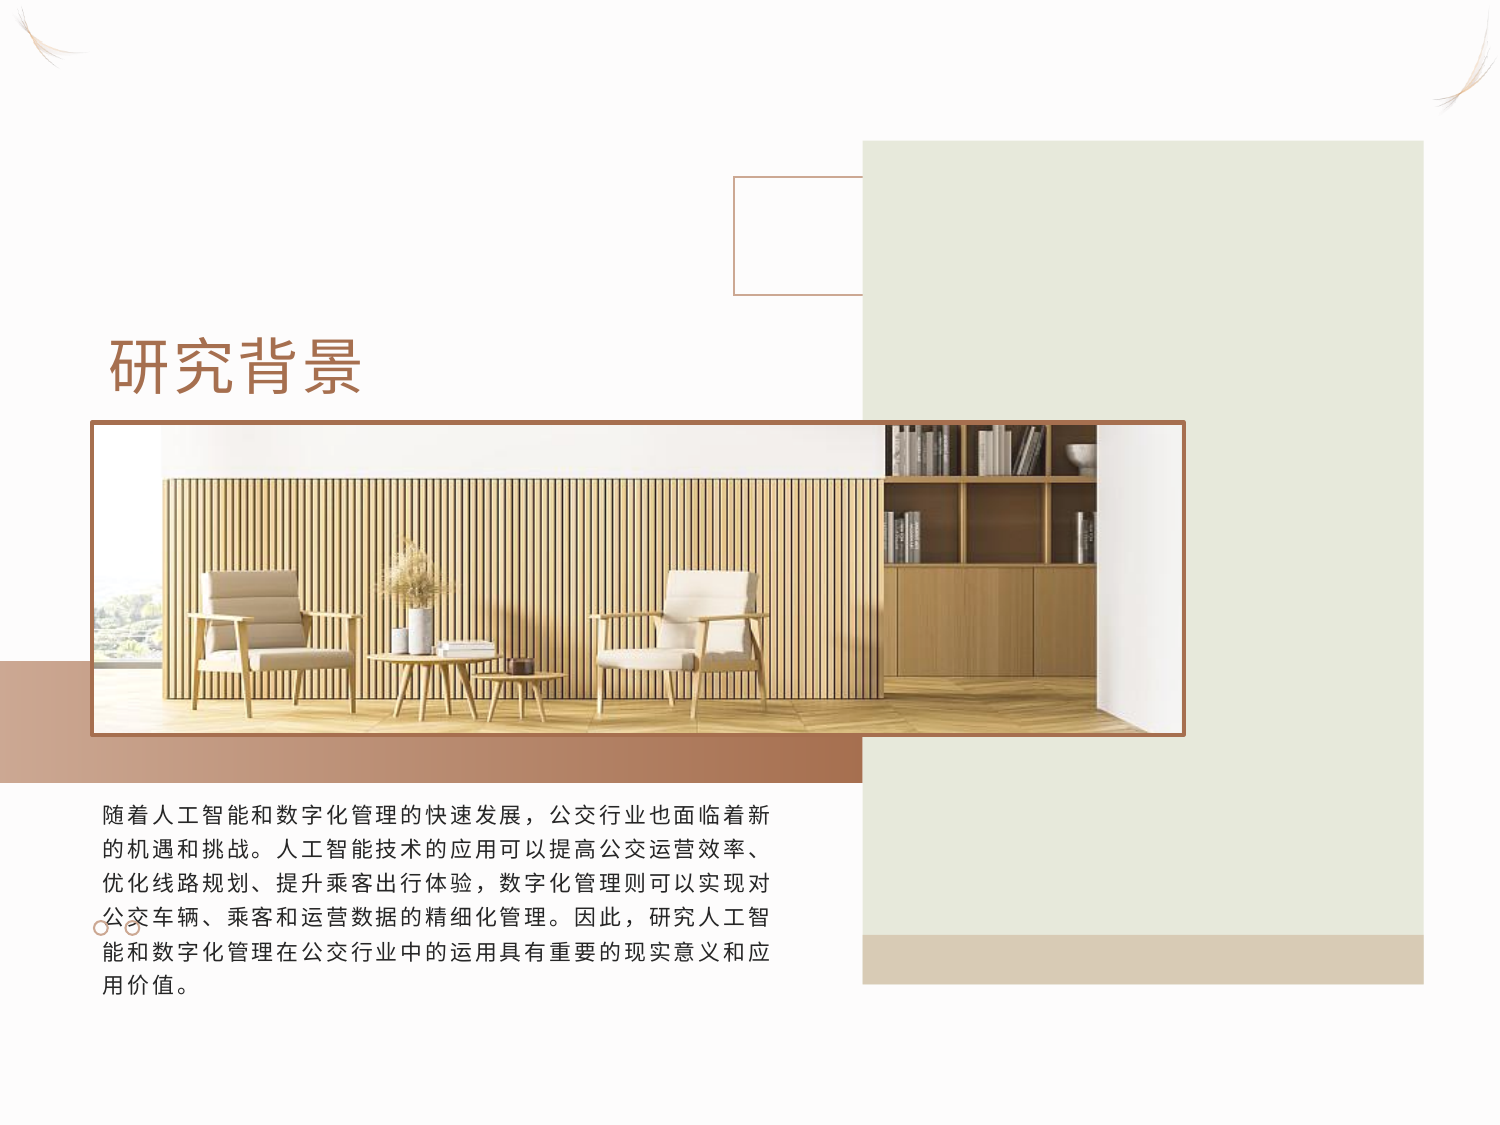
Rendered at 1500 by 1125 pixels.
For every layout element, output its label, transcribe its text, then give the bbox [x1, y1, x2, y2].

text_box [733, 176, 861, 296]
text_box [861, 140, 1425, 985]
text_box [124, 919, 141, 936]
picture [1417, 0, 1500, 128]
picture [6, 0, 95, 87]
text_box [862, 934, 1425, 985]
picture [93, 424, 1182, 733]
text_box 研究背景 [94, 321, 788, 410]
text_box [0, 660, 861, 783]
text_box [92, 919, 109, 936]
text_box 随着人工智能和数字化管理的快速发展，公交行业也面临着新的机遇和挑战。人工智能技术的应用可以提高公交运营效率、优化线路规划、提升乘客出行体验，数字化管理则可以实现对公交车辆、乘客和运营数据的精细化管理。因此，研究人工智能和数字化管理在公交行业中的运用具有重要的现实意义和应用价值。 [94, 793, 788, 875]
